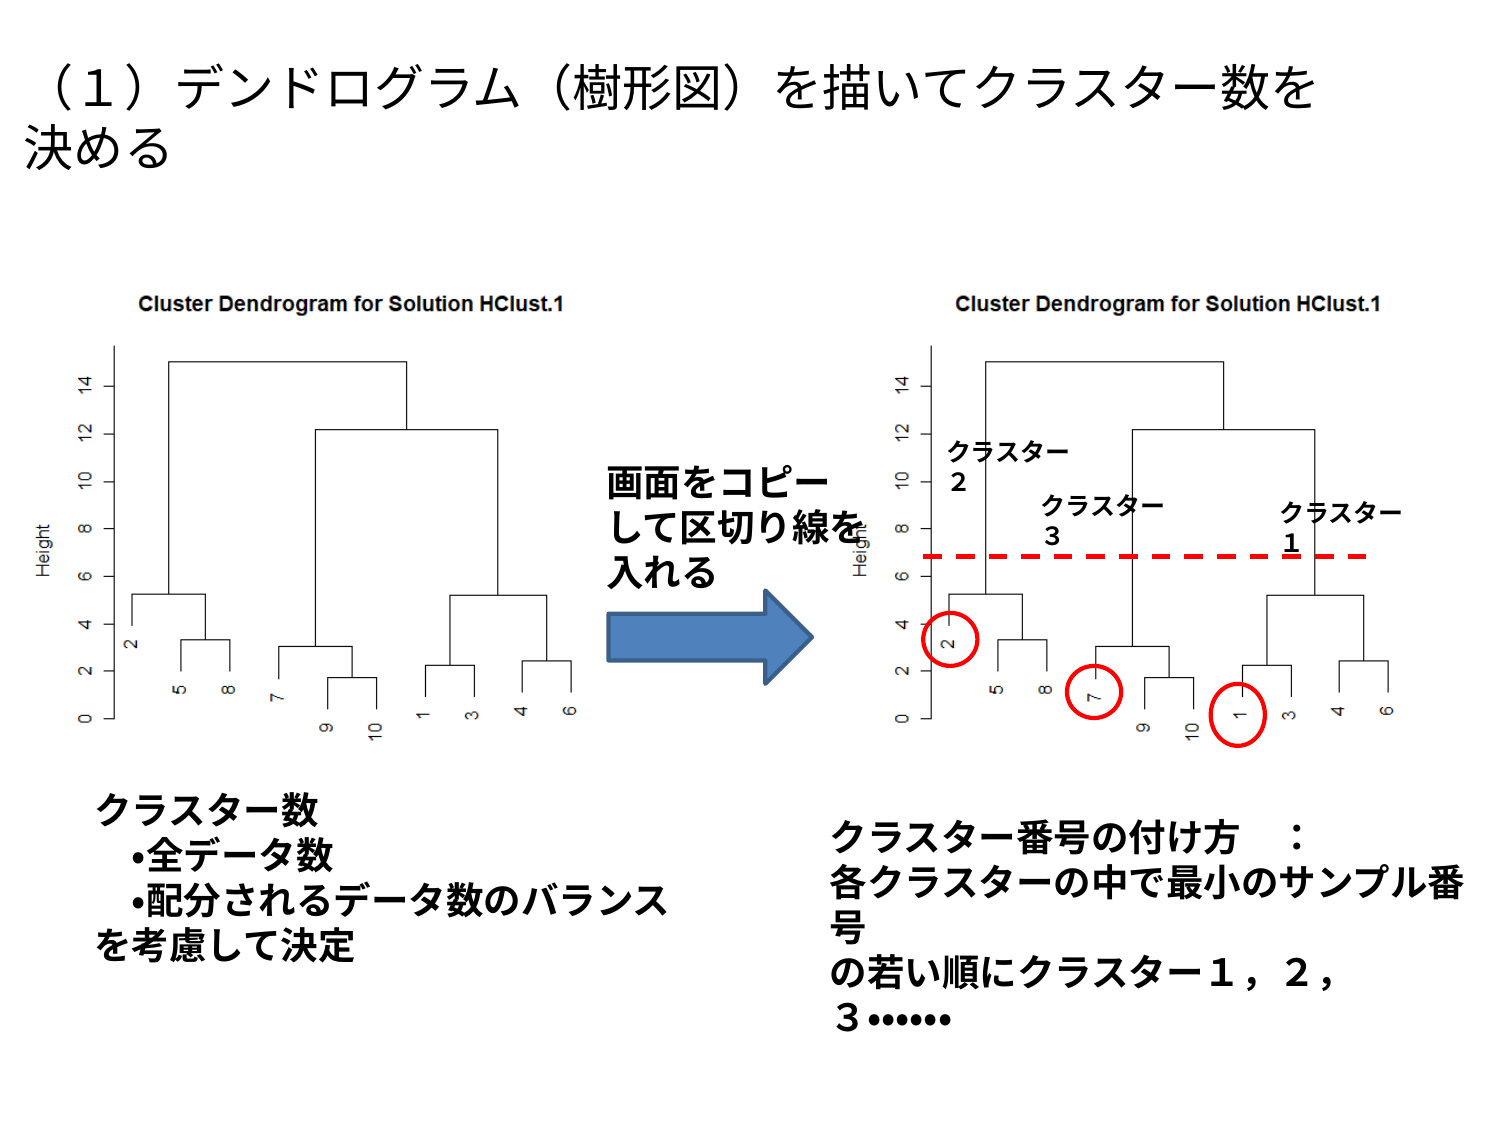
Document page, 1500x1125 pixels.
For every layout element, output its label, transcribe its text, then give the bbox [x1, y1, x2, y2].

text_box 画面をコピー して区切り線を 入れる [632, 451, 839, 602]
text_box クラスター数 ・全データ数 ・配分されるデータ数のバランス を考慮して決定 [79, 779, 778, 975]
text_box （１）デンドログラム（樹形図）を描いてクラスター数を決める [9, 49, 1370, 184]
picture [27, 258, 628, 762]
text_box クラスター番号の付け方 ： 各クラスターの中で最小のサンプル番号 の若い順にクラスター１，２，３・・・・・・ [814, 806, 1489, 1092]
text_box [632, 602, 815, 686]
picture [844, 258, 1449, 776]
